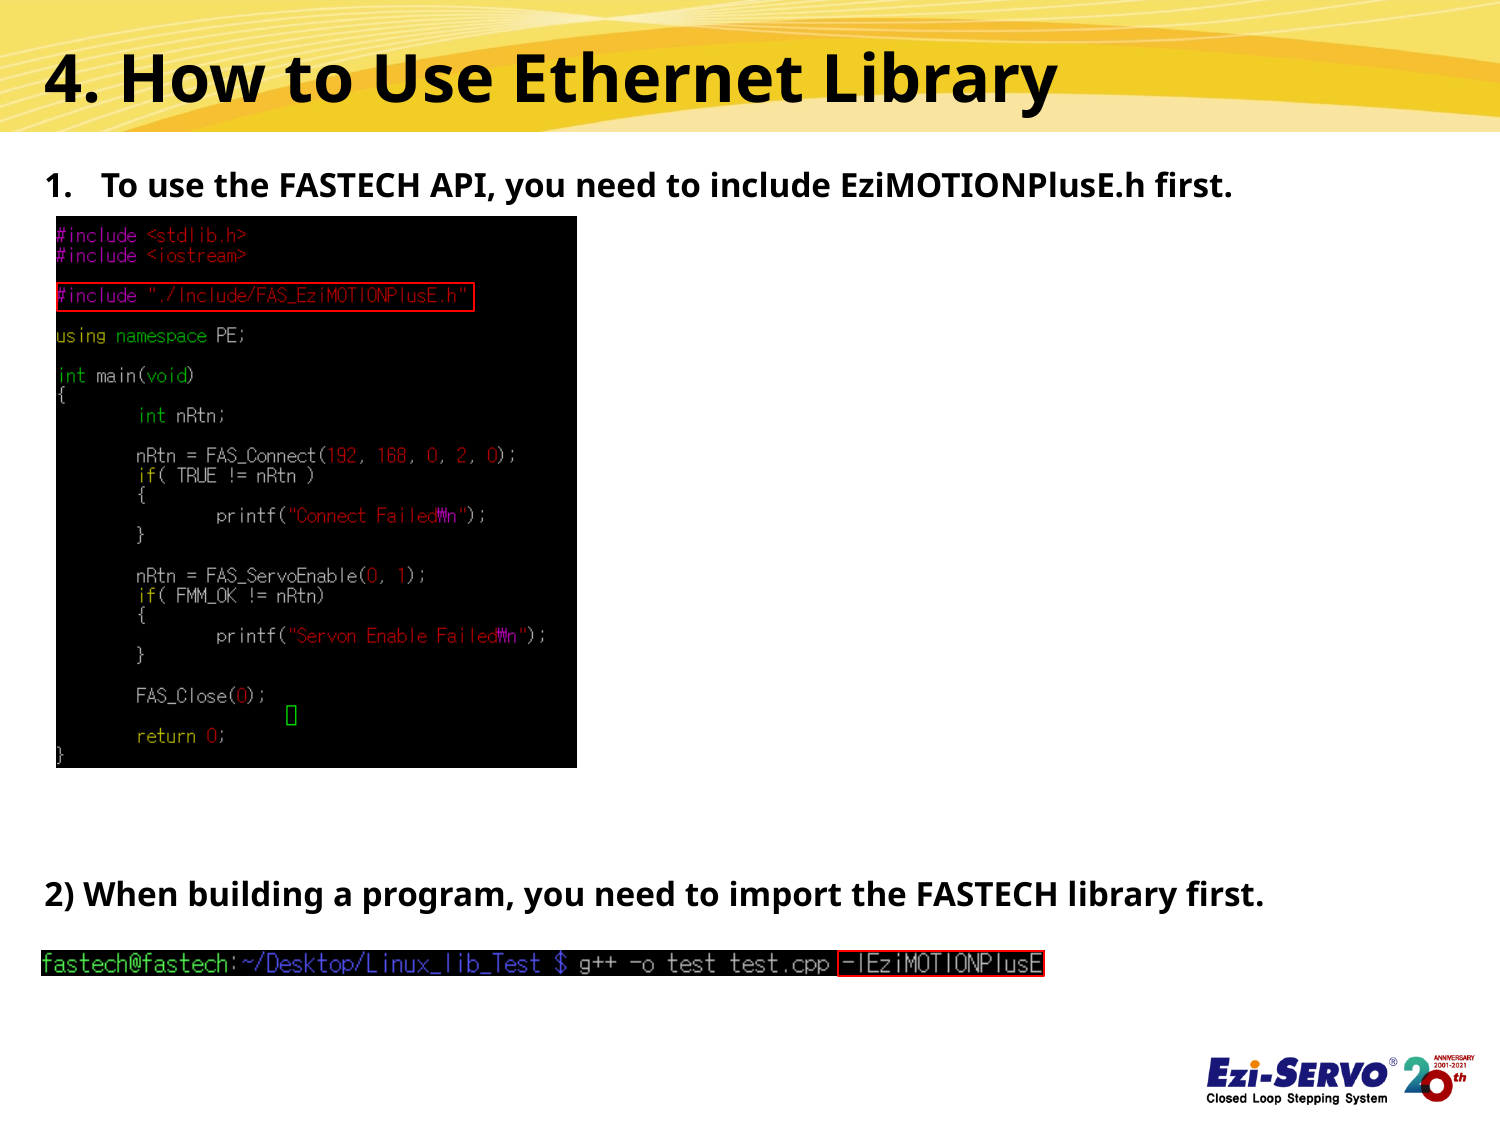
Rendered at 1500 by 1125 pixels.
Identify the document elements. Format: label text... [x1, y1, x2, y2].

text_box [40, 950, 1045, 977]
list To use the FASTECH API, you need to include EziMOTIONPlusE.h first. 2) When building a program, you need to import the FASTECH library first. [29, 149, 1459, 1024]
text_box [56, 216, 577, 769]
title 4. How to Use Ethernet Library [29, 19, 1425, 132]
picture [1202, 1047, 1482, 1113]
picture [0, 0, 1500, 132]
